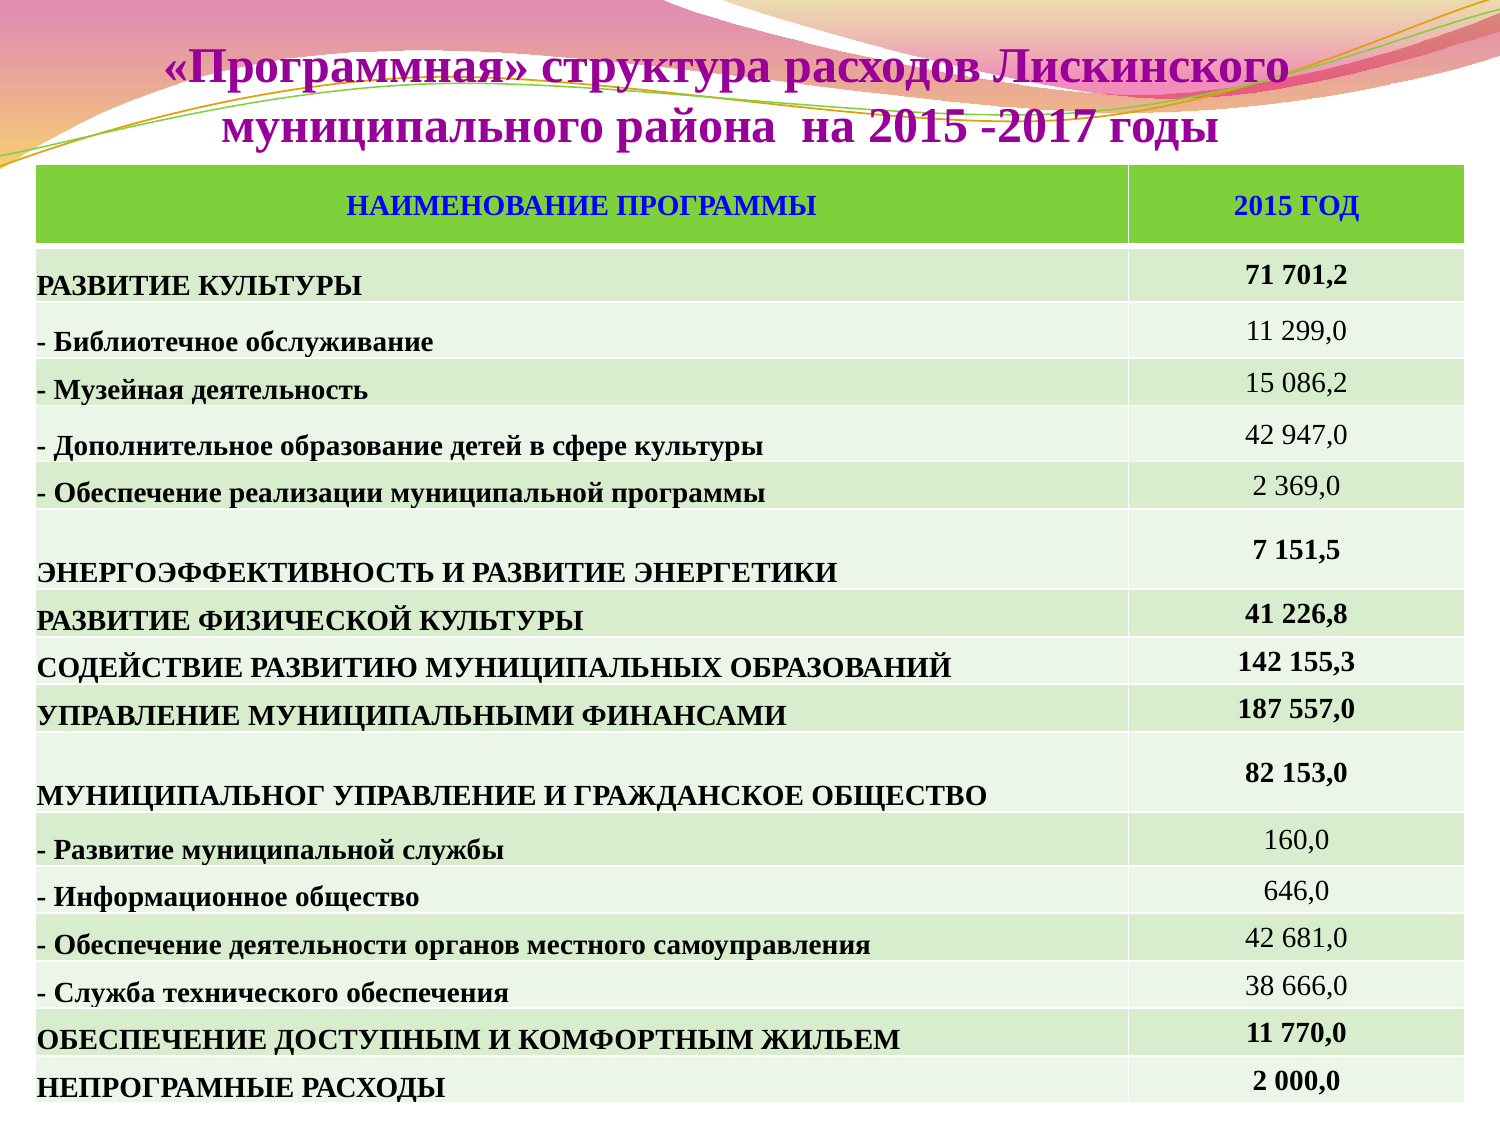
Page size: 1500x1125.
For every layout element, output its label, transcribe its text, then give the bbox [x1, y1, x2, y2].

table_cell УПРАВЛЕНИЕ МУНИЦИПАЛЬНЫМИ ФИНАНСАМИ [36, 685, 1128, 731]
table_cell - Библиотечное обслуживание [36, 303, 1128, 357]
table_cell 42 681,0 [1129, 914, 1464, 960]
table_cell 11 299,0 [1129, 303, 1464, 357]
table_cell - Обеспечение деятельности органов местного самоуправления [36, 914, 1128, 960]
table_cell - Служба технического обеспечения [36, 962, 1128, 1007]
title «Программная» структура расходов Лискинского муниципального района на 2015 -2017 годы [35, 35, 1418, 153]
table_cell - Развитие муниципальной службы [36, 813, 1128, 865]
table_cell НЕПРОГРАМНЫЕ РАСХОДЫ [36, 1057, 1128, 1102]
table_header 2015 ГОД [1129, 165, 1464, 243]
table_cell 42 947,0 [1129, 406, 1464, 461]
table_cell ЭНЕРГОЭФФЕКТИВНОСТЬ И РАЗВИТИЕ ЭНЕРГЕТИКИ [36, 510, 1128, 588]
table_cell 7 151,5 [1129, 510, 1464, 588]
table_cell 2 369,0 [1129, 462, 1464, 508]
table_cell 71 701,2 [1129, 249, 1464, 301]
table_cell 38 666,0 [1129, 962, 1464, 1007]
table_cell 41 226,8 [1129, 590, 1464, 636]
table_cell 2 000,0 [1129, 1057, 1464, 1102]
table_cell 646,0 [1129, 867, 1464, 912]
table_cell 11 770,0 [1129, 1009, 1464, 1055]
table_cell - Обеспечение реализации муниципальной программы [36, 462, 1128, 508]
table_cell 82 153,0 [1129, 733, 1464, 811]
table_cell СОДЕЙСТВИЕ РАЗВИТИЮ МУНИЦИПАЛЬНЫХ ОБРАЗОВАНИЙ [36, 638, 1128, 683]
table_cell - Информационное общество [36, 867, 1128, 912]
table_cell 187 557,0 [1129, 685, 1464, 731]
table_cell 142 155,3 [1129, 638, 1464, 683]
table_cell МУНИЦИПАЛЬНОГ УПРАВЛЕНИЕ И ГРАЖДАНСКОЕ ОБЩЕСТВО [36, 733, 1128, 811]
table_cell 15 086,2 [1129, 359, 1464, 405]
table_cell РАЗВИТИЕ ФИЗИЧЕСКОЙ КУЛЬТУРЫ [36, 590, 1128, 636]
table_cell РАЗВИТИЕ КУЛЬТУРЫ [36, 249, 1128, 301]
table_header НАИМЕНОВАНИЕ ПРОГРАММЫ [36, 165, 1128, 243]
table_cell 160,0 [1129, 813, 1464, 865]
table_cell - Дополнительное образование детей в сфере культуры [36, 406, 1128, 461]
table_cell - Музейная деятельность [36, 359, 1128, 405]
table_cell ОБЕСПЕЧЕНИЕ ДОСТУПНЫМ И КОМФОРТНЫМ ЖИЛЬЕМ [36, 1009, 1128, 1055]
